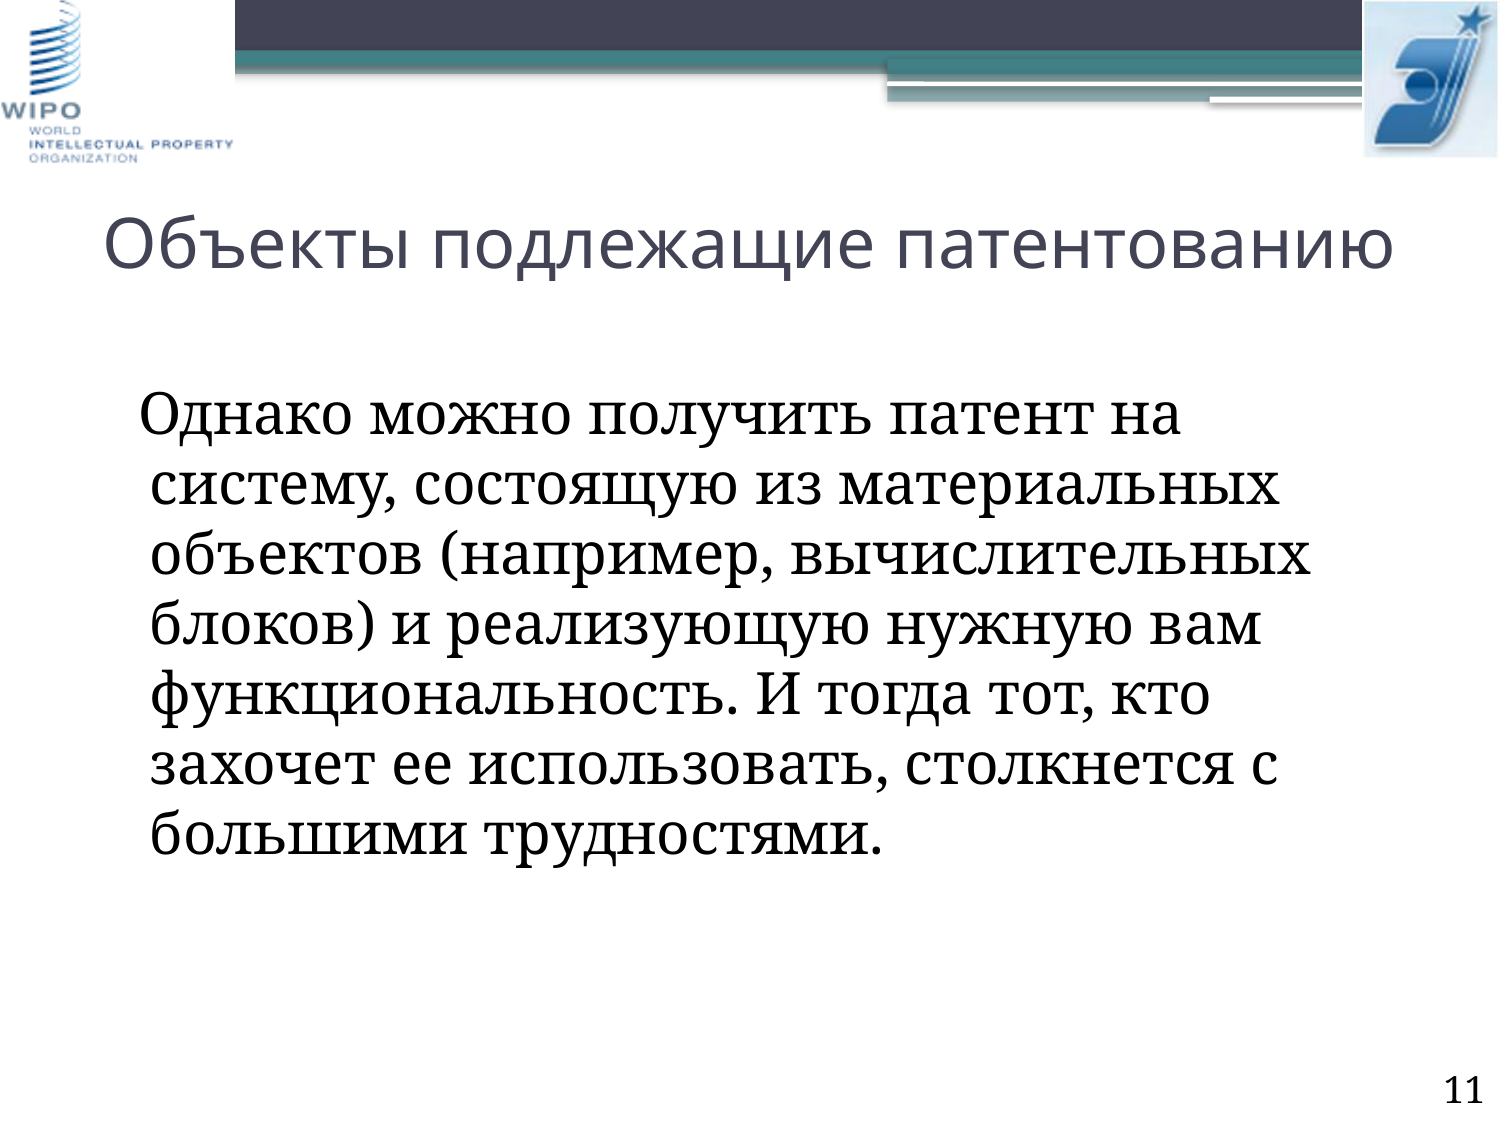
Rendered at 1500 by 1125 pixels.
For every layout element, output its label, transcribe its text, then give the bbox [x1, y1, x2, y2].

list Однако можно получить патент на систему, состоящую из материальных объектов (например, вычислительных блоков) и реализующую нужную вам функциональность. И тогда тот, кто захочет ее использовать, столкнется с большими трудностями. [75, 368, 1425, 1079]
picture [1362, 0, 1500, 161]
slide_number 11 [1374, 1065, 1500, 1125]
picture [0, 0, 235, 166]
title Объекты подлежащие патентованию [75, 187, 1425, 293]
